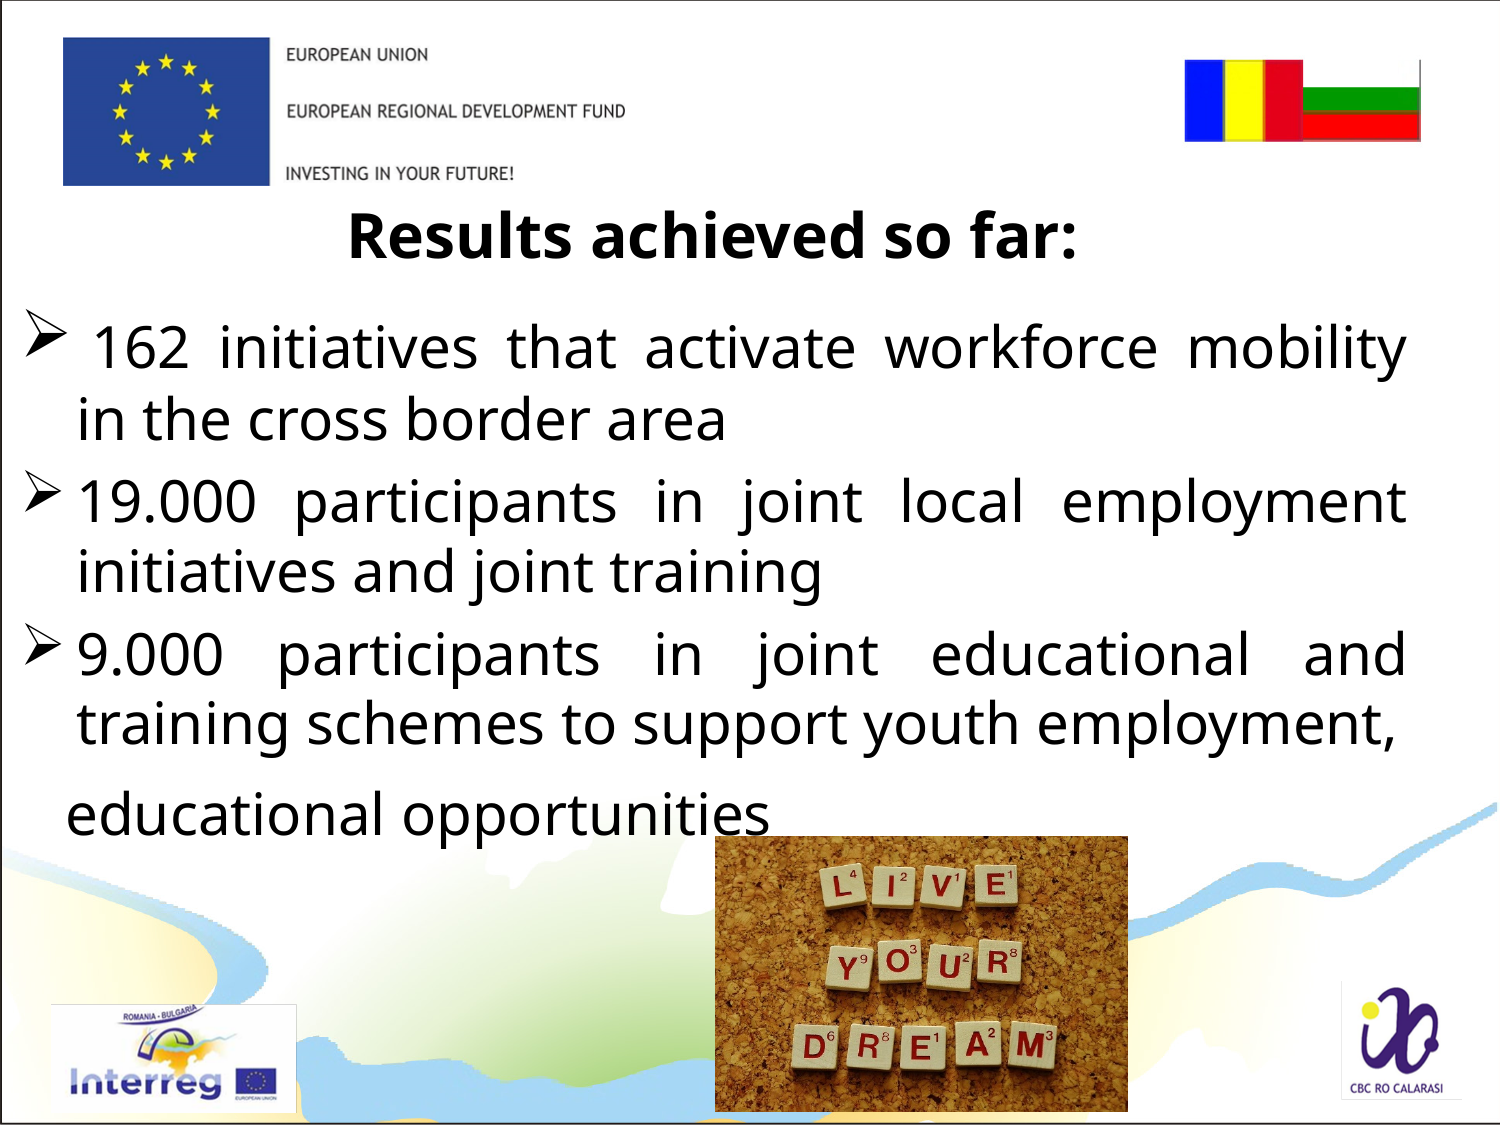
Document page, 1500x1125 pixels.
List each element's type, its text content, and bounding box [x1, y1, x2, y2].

text_box Results achieved so far: 162 initiatives that activate workforce mobility in the cross border area 19.000 participants in joint local employment initiatives and joint training 9.000 participants in joint educational and training schemes to support youth employment, educational opportunities [2, 188, 1423, 996]
picture [0, 0, 1500, 1125]
